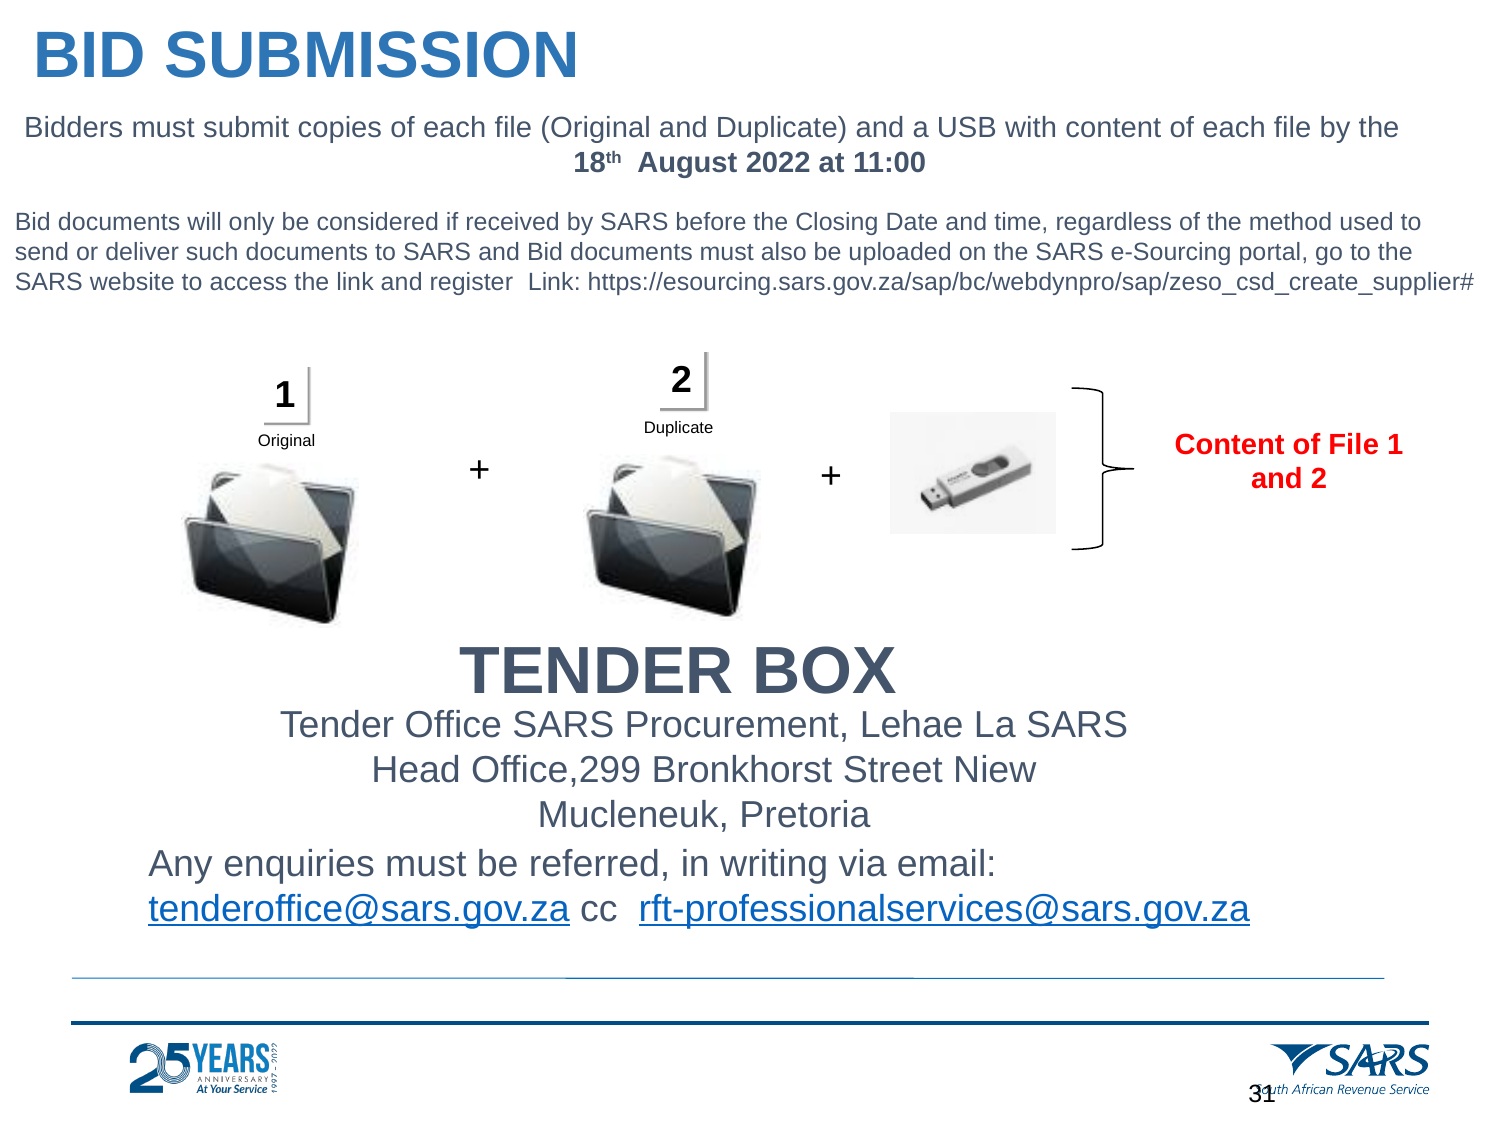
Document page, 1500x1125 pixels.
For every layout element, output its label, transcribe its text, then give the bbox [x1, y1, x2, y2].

text_box Bidders must submit copies of each file (Original and Duplicate) and a USB with content of each file by the 18th August 2022 at 11:00 Bid documents will only be considered if received by SARS before the Closing Date and time, regardless of the method used to send or deliver such documents to SARS and Bid documents must also be uploaded on the SARS e-Sourcing portal, go to the SARS website to access the link and register Link: https://esourcing.sars.gov.za/sap/bc/webdynpro/sap/zeso_csd_create_supplier# [0, 100, 1500, 303]
picture [180, 462, 359, 628]
slide_number 30 [1191, 1076, 1333, 1108]
picture [583, 454, 761, 621]
text_box BID SUBMISSION [18, 12, 1500, 100]
text_box TENDER BOX [445, 619, 913, 692]
text_box 2 [656, 348, 705, 408]
text_box Duplicate [629, 409, 729, 445]
picture [890, 412, 1056, 534]
text_box Tender Office SARS Procurement, Lehae La SARS Head Office,299 Bronkhorst Street Niew Mucleneuk, Pretoria [258, 692, 1150, 831]
text_box [1071, 388, 1134, 550]
text_box Content of File 1 and 2 [1136, 392, 1442, 503]
text_box + [805, 443, 865, 504]
text_box Original [243, 421, 331, 457]
text_box 1 [259, 362, 308, 421]
text_box Any enquiries must be referred, in writing via email: tenderoffice@sars.gov.za cc rft-professionalservices@sars.gov.za [119, 831, 1339, 937]
text_box + [440, 442, 506, 503]
